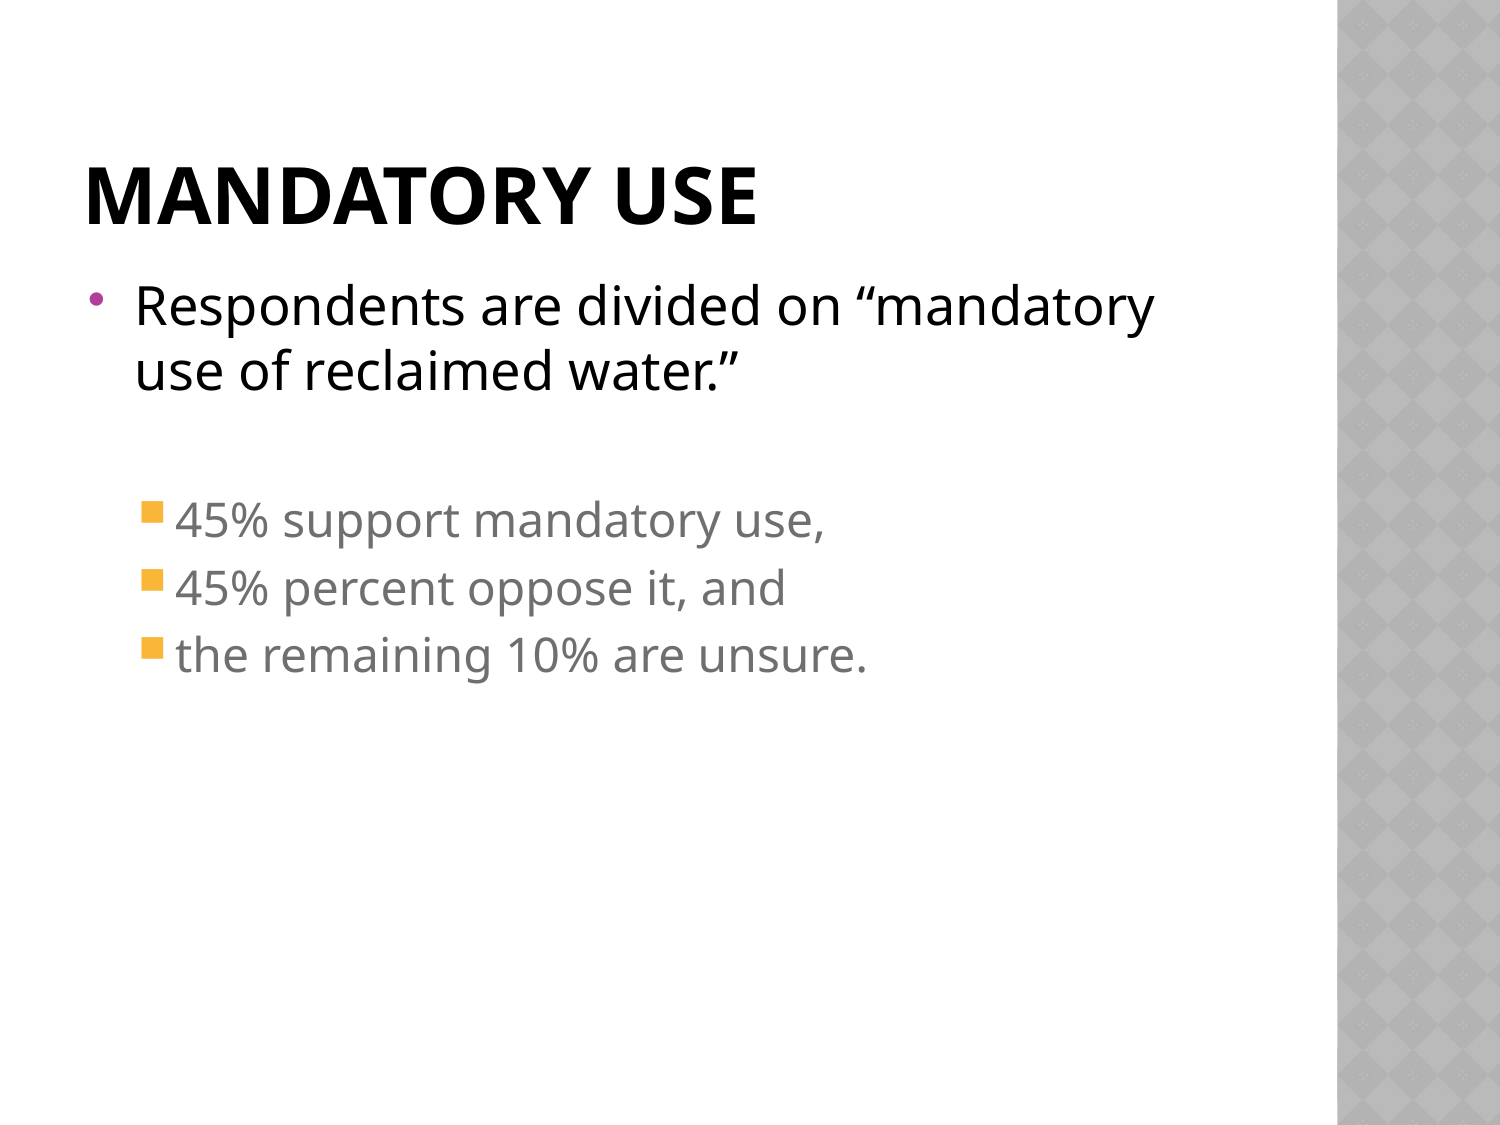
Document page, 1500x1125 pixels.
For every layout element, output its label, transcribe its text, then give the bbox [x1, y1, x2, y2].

list Respondents are divided on “mandatory use of reclaimed water.” 45% support mandatory use, 45% percent oppose it, and the remaining 10% are unsure. [75, 264, 1263, 1059]
title Mandatory Use [75, 52, 1263, 240]
